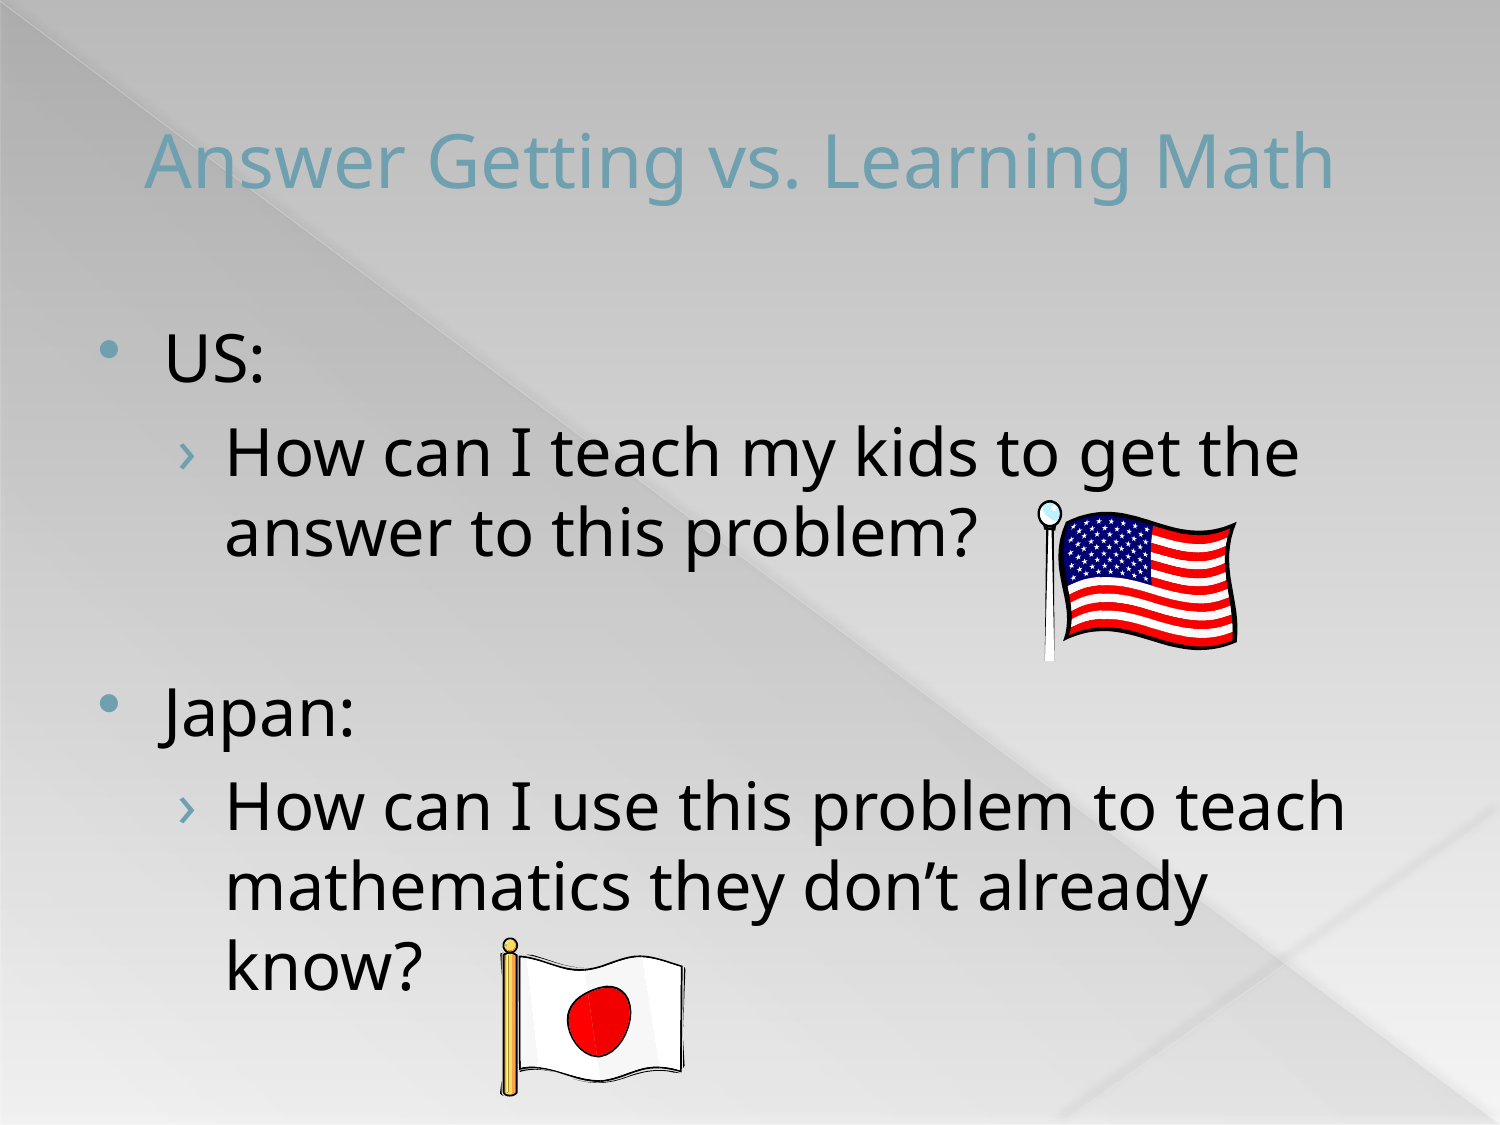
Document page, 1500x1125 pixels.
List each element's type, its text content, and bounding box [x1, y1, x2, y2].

picture [499, 937, 686, 1097]
title Answer Getting vs. Learning Math [50, 43, 1450, 274]
picture [1037, 499, 1238, 662]
list US: How can I teach my kids to get the answer to this problem? Japan: How can I use this problem to teach mathematics they don’t already know? [75, 308, 1425, 1059]
